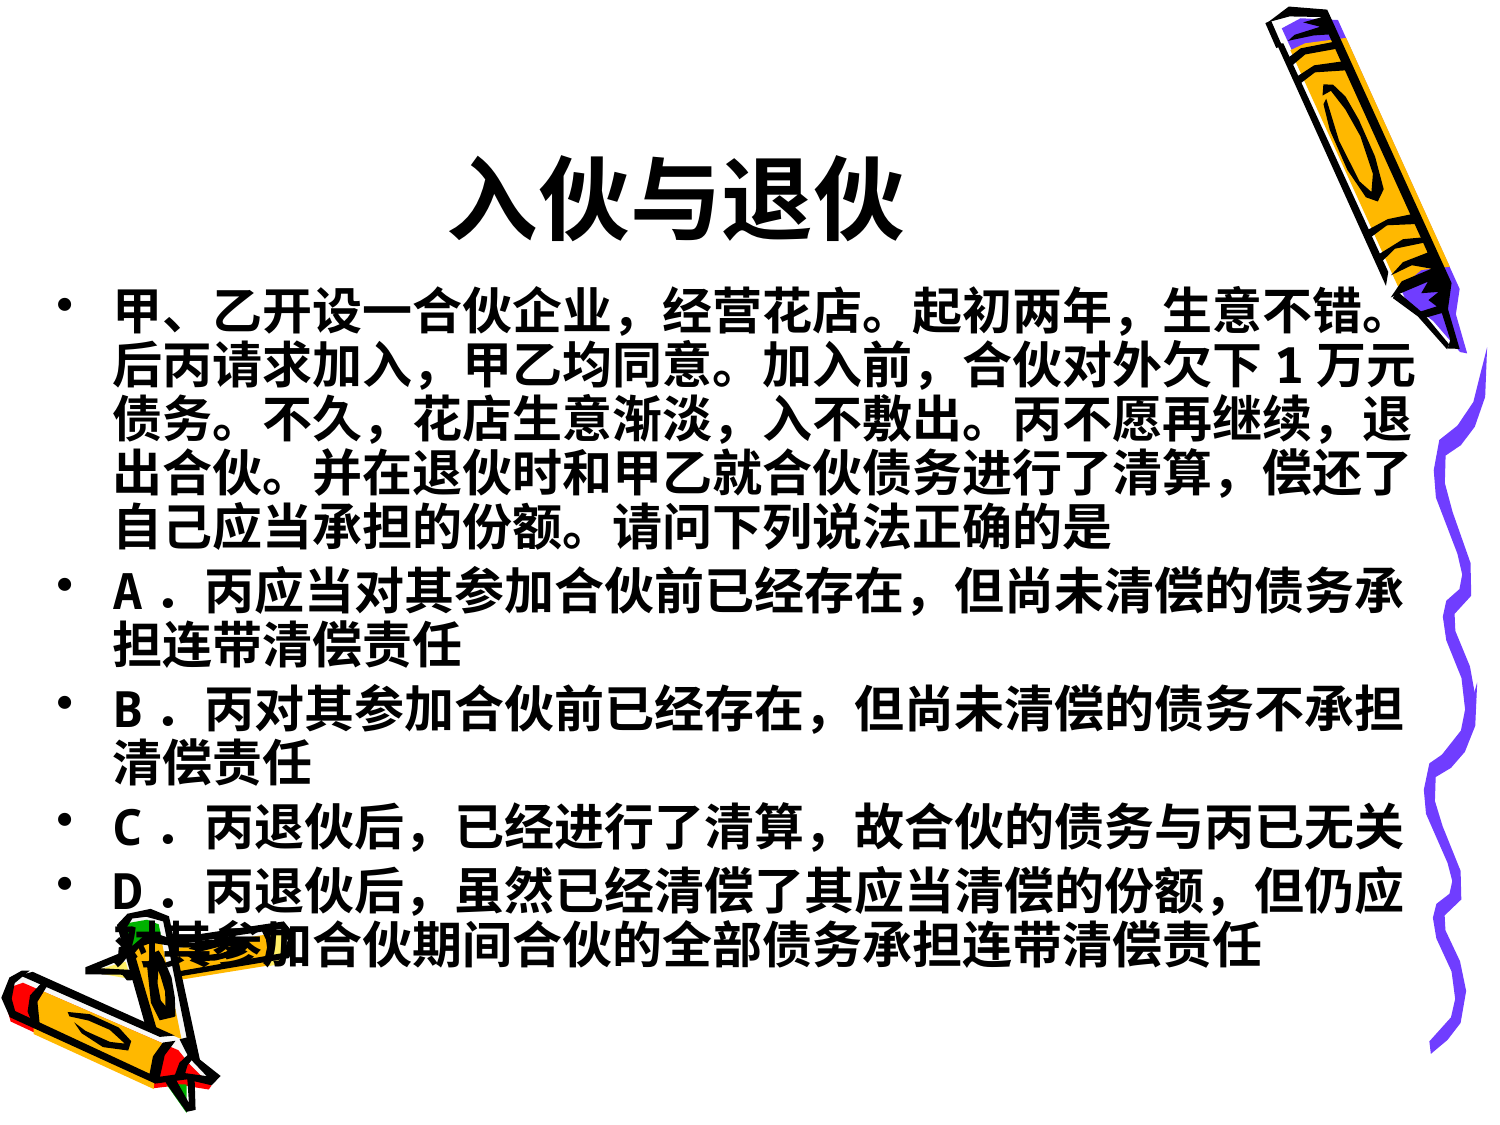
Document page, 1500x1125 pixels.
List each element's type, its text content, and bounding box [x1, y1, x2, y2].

list 甲、乙开设一合伙企业，经营花店。起初两年，生意不错。后丙请求加入，甲乙均同意。加入前，合伙对外欠下1万元债务。不久，花店生意渐淡，入不敷出。丙不愿再继续，退出合伙。并在退伙时和甲乙就合伙债务进行了清算，偿还了自己应当承担的份额。请问下列说法正确的是 A．丙应当对其参加合伙前已经存在，但尚未清偿的债务承担连带清偿责任 B．丙对其参加合伙前已经存在，但尚未清偿的债务不承担清偿责任 C．丙退伙后，已经进行了清算，故合伙的债务与丙已无关 D．丙退伙后，虽然已经清偿了其应当清偿的份额，但仍应对其参加合伙期间合伙的全部债务承担连带清偿责任 [40, 278, 1443, 1036]
title 入伙与退伙 [112, 24, 1240, 260]
